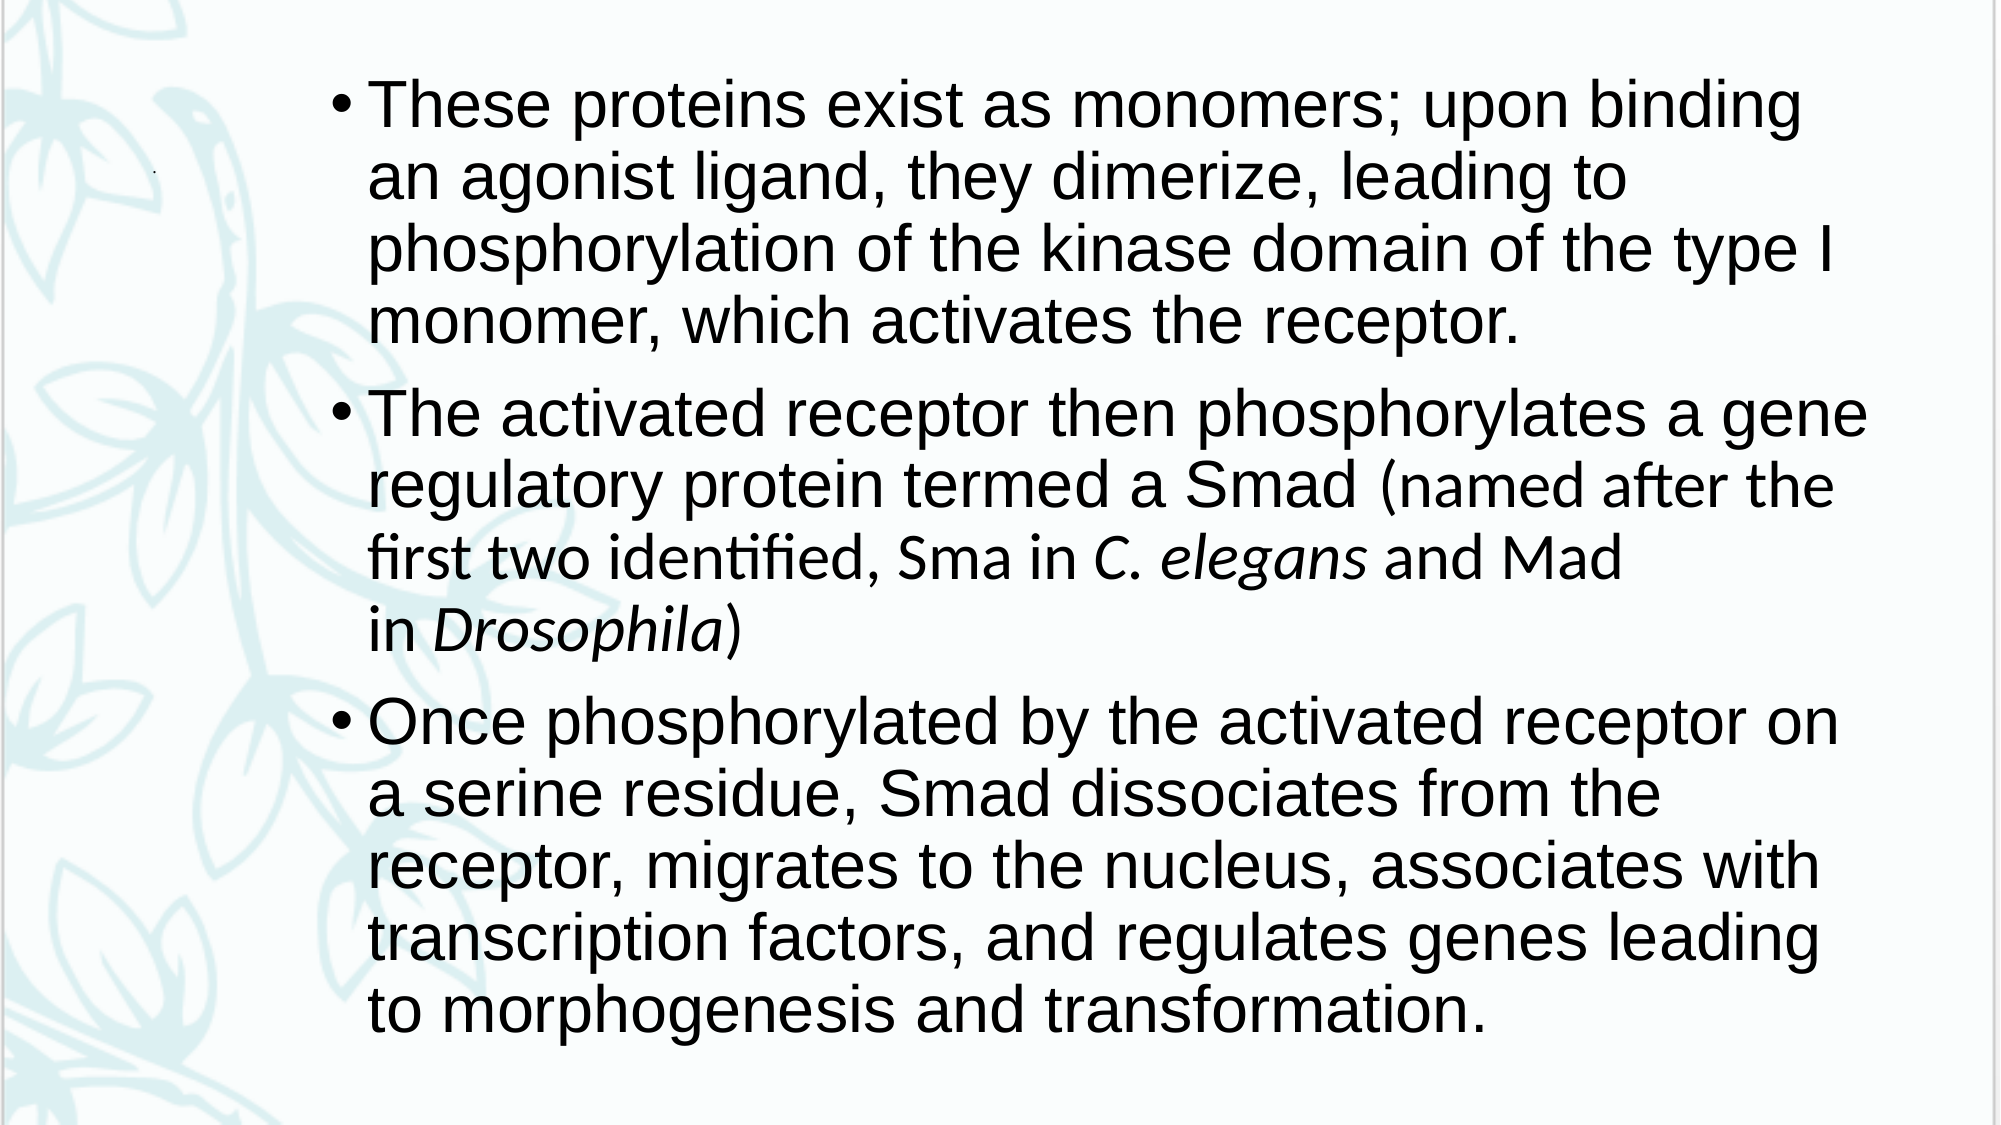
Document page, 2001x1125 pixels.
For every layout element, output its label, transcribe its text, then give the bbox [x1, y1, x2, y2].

list These proteins exist as monomers; upon binding an agonist ligand, they dimerize, leading to phosphorylation of the kinase domain of the type I monomer, which activates the receptor. The activated receptor then phosphorylates a gene regulatory protein termed a Smad (named after the first two identified, Sma in C. elegans and Mad in Drosophila) Once phosphorylated by the activated receptor on a serine residue, Smad dissociates from the receptor, migrates to the nucleus, associates with transcription factors, and regulates genes leading to morphogenesis and transformation. [315, 62, 1910, 1096]
title . [137, 59, 1863, 278]
picture [0, 0, 2001, 1125]
